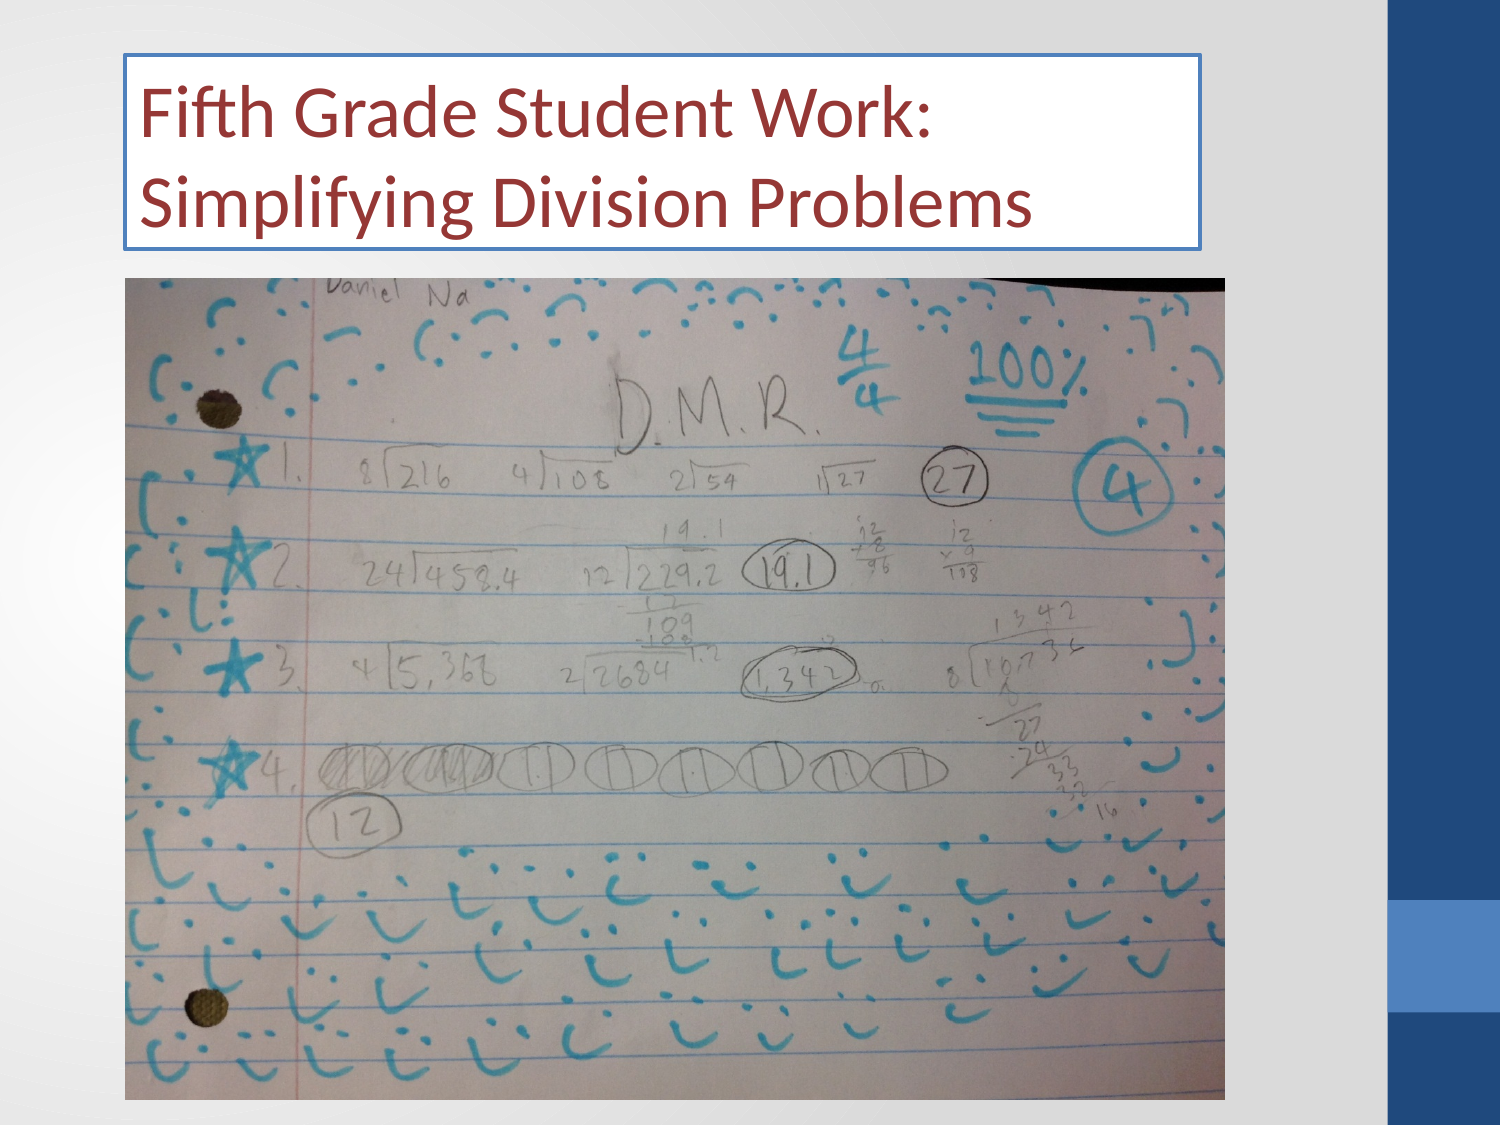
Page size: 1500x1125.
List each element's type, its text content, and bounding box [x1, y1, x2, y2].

text_box Fifth Grade Student Work: Simplifying Division Problems [123, 53, 1202, 251]
picture [124, 277, 1226, 1101]
